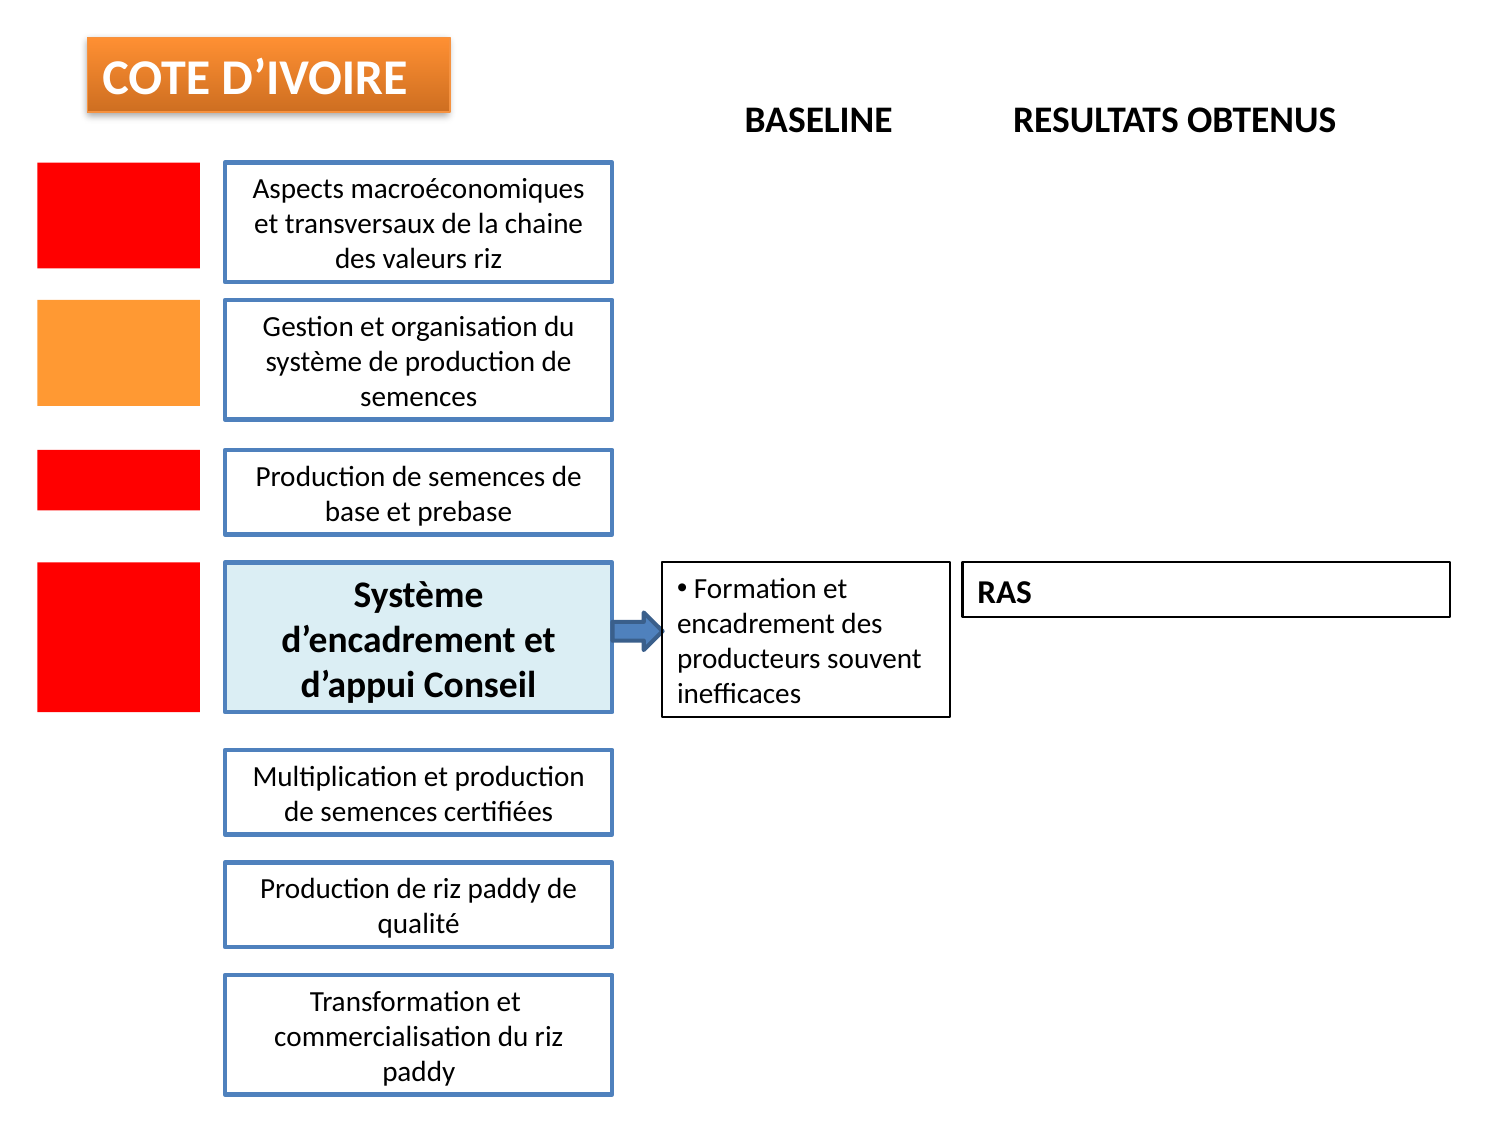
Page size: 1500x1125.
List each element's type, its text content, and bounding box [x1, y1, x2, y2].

text_box [37, 299, 200, 406]
text_box RAS [962, 562, 1450, 618]
text_box Multiplication et production de semences certifiées [223, 748, 614, 837]
text_box Transformation et commercialisation du riz paddy [223, 973, 614, 1097]
text_box [37, 162, 200, 269]
text_box COTE D’IVOIRE [87, 37, 451, 113]
text_box [610, 610, 662, 652]
text_box Formation et encadrement des producteurs souvent inefficaces [662, 562, 950, 717]
text_box BASELINE [687, 87, 949, 148]
text_box Aspects macroéconomiques et transversaux de la chaine des valeurs riz [223, 160, 614, 284]
text_box [37, 562, 200, 713]
text_box Production de riz paddy de qualité [223, 860, 614, 949]
text_box [37, 449, 200, 511]
text_box Gestion et organisation du système de production de semences [223, 298, 614, 422]
text_box Système d’encadrement et d’appui Conseil [223, 560, 614, 714]
text_box Production de semences de base et prebase [223, 448, 614, 537]
text_box RESULTATS OBTENUS [949, 87, 1400, 148]
